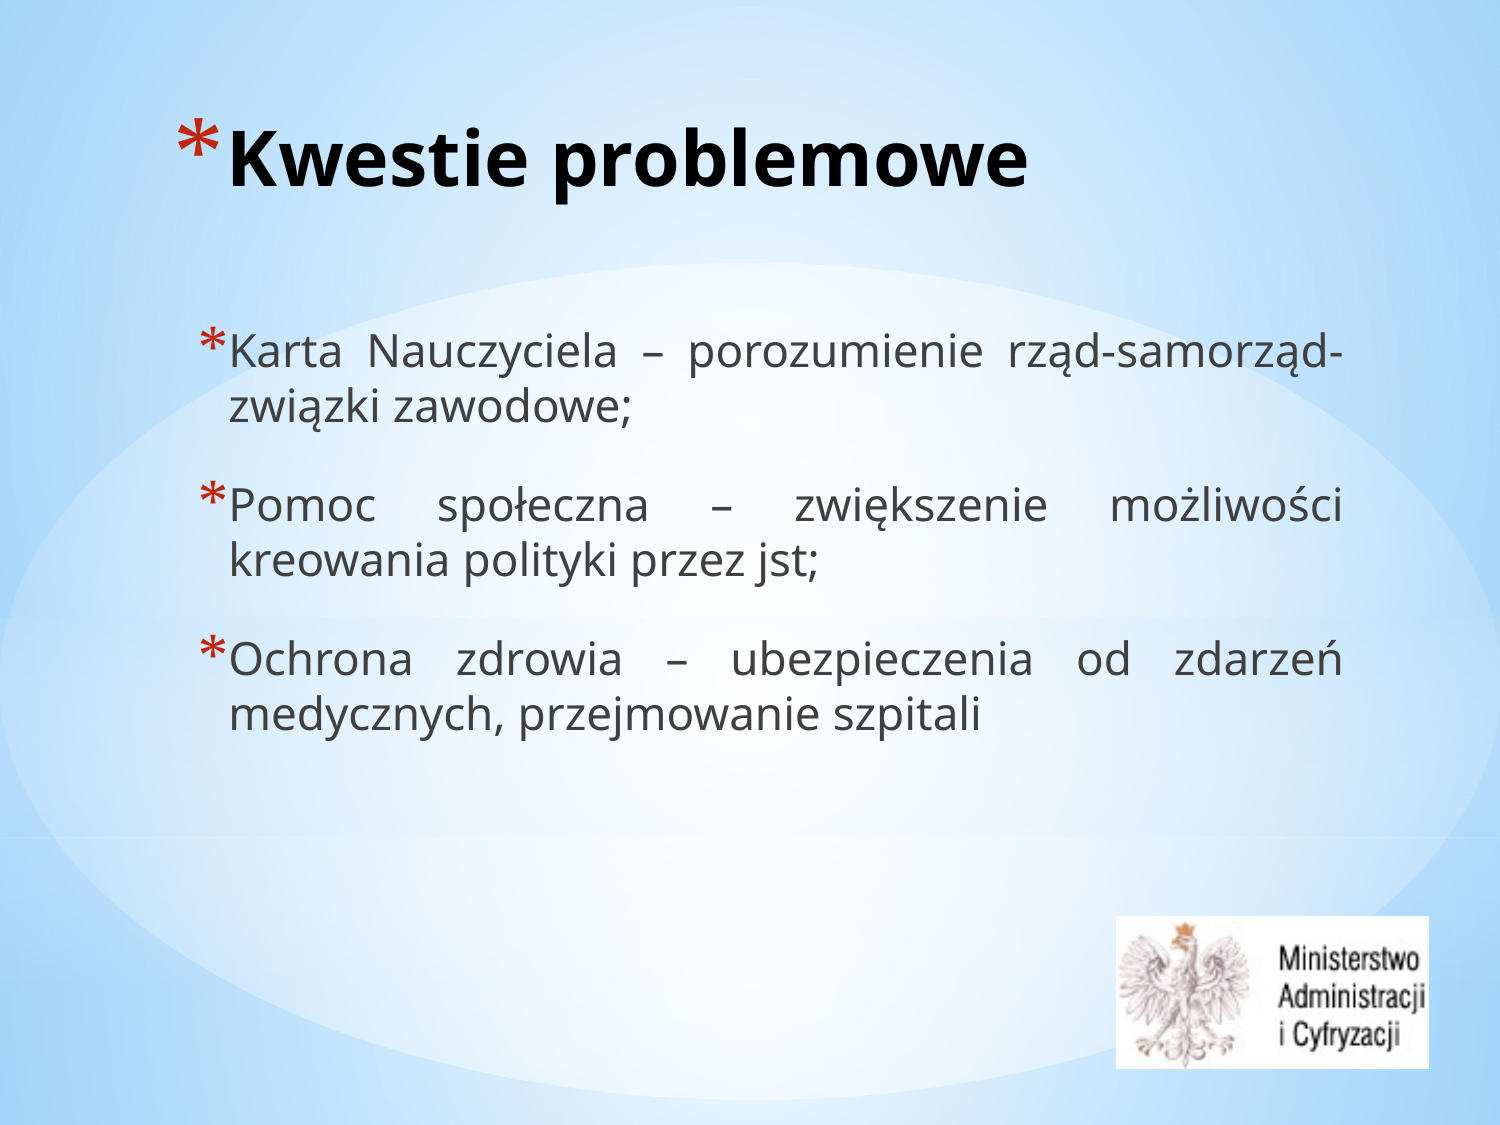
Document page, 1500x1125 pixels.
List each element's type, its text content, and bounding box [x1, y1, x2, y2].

list Karta Nauczyciela – porozumienie rząd-samorząd-związki zawodowe; Pomoc społeczna – zwiększenie możliwości kreowania polityki przez jst; Ochrona zdrowia – ubezpieczenia od zdarzeń medycznych, przejmowanie szpitali [175, 314, 1360, 885]
picture [1115, 916, 1429, 1070]
footer [75, 1012, 625, 1073]
title Kwestie problemowe [159, 101, 1228, 290]
